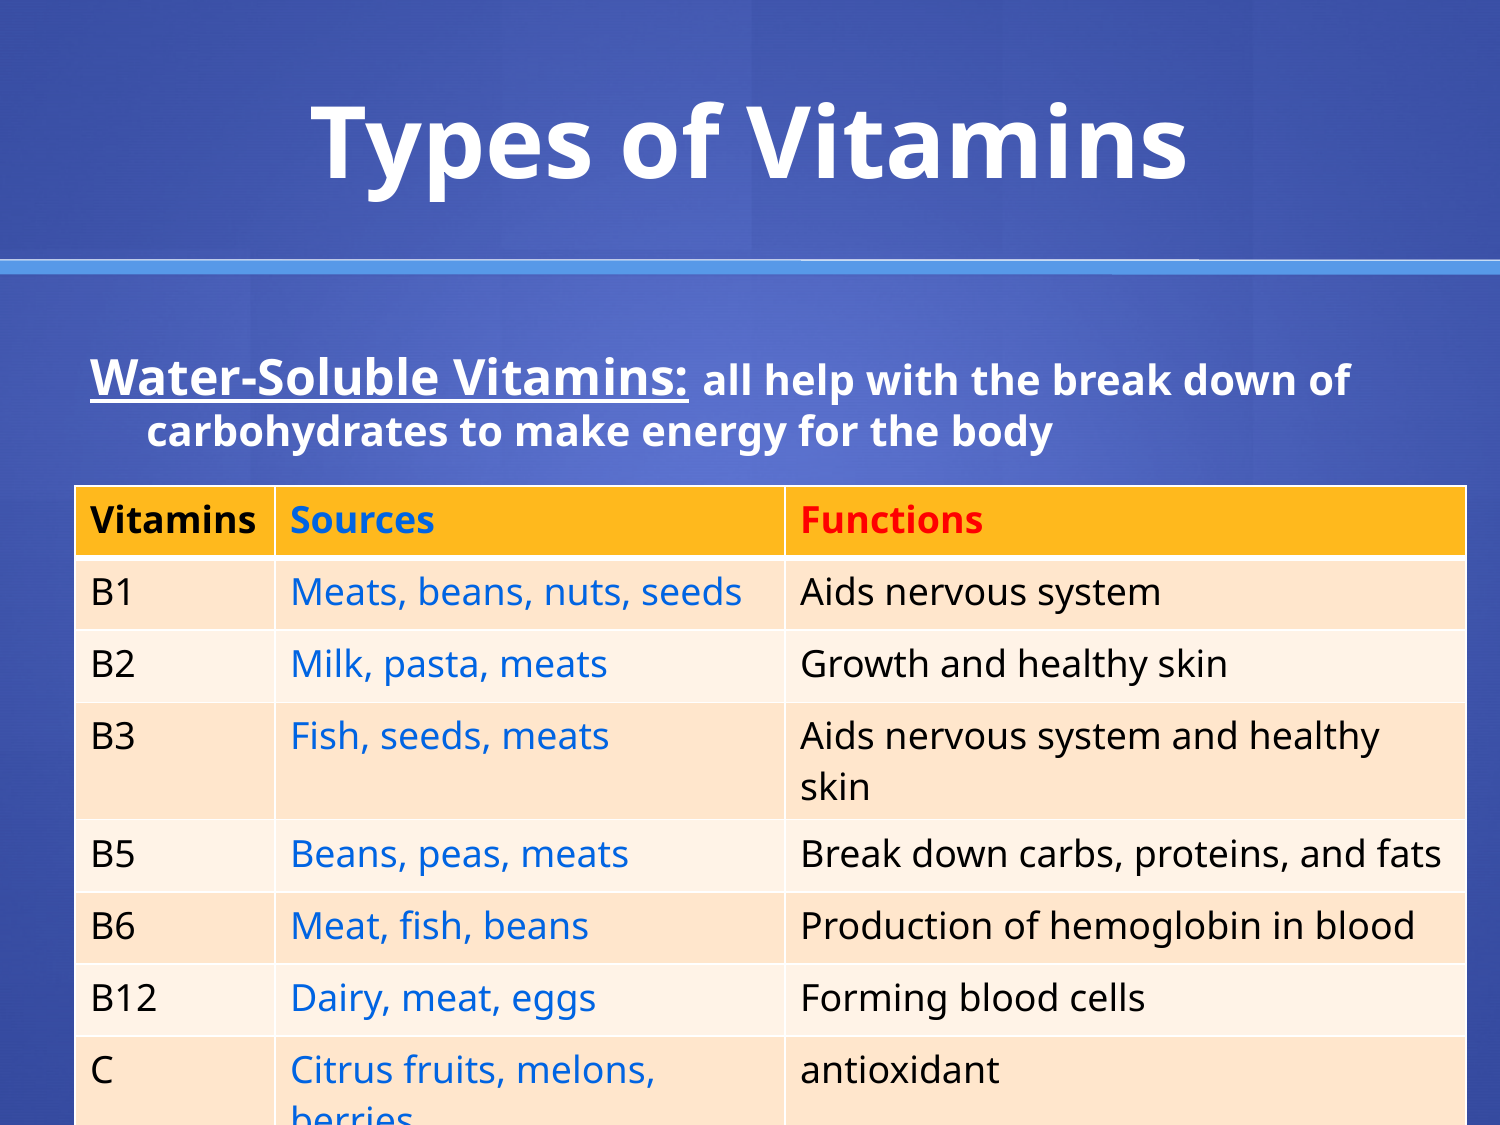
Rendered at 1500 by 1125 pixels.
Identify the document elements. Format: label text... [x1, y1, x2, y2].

table_cell B2 [76, 631, 274, 702]
table_header Vitamins [76, 487, 274, 555]
table_cell B12 [76, 965, 274, 1035]
table_cell B6 [76, 893, 274, 963]
table_cell Dairy, meat, eggs [276, 965, 784, 1035]
table_cell Break down carbs, proteins, and fats [786, 820, 1465, 891]
table_header Sources [276, 487, 784, 555]
list Water-Soluble Vitamins: all help with the break down of carbohydrates to make energy for the body [75, 337, 1500, 988]
table_cell Beans, peas, meats [276, 820, 784, 891]
table_cell C [76, 1037, 274, 1125]
table_cell Growth and healthy skin [786, 631, 1465, 702]
table_cell Aids nervous system and healthy skin [786, 703, 1465, 819]
table_cell Meat, fish, beans [276, 893, 784, 963]
table_cell Milk, pasta, meats [276, 631, 784, 702]
table_cell Fish, seeds, meats [276, 703, 784, 819]
table_cell Citrus fruits, melons, berries [276, 1037, 784, 1125]
title Types of Vitamins [75, 45, 1425, 233]
table_cell Production of hemoglobin in blood [786, 893, 1465, 963]
table_cell Aids nervous system [786, 561, 1465, 629]
table_cell Meats, beans, nuts, seeds [276, 561, 784, 629]
table_cell B5 [76, 820, 274, 891]
table_cell B3 [76, 703, 274, 819]
table_cell antioxidant [786, 1037, 1465, 1125]
table_cell Forming blood cells [786, 965, 1465, 1035]
table_header Functions [786, 487, 1465, 555]
table_cell B1 [76, 561, 274, 629]
